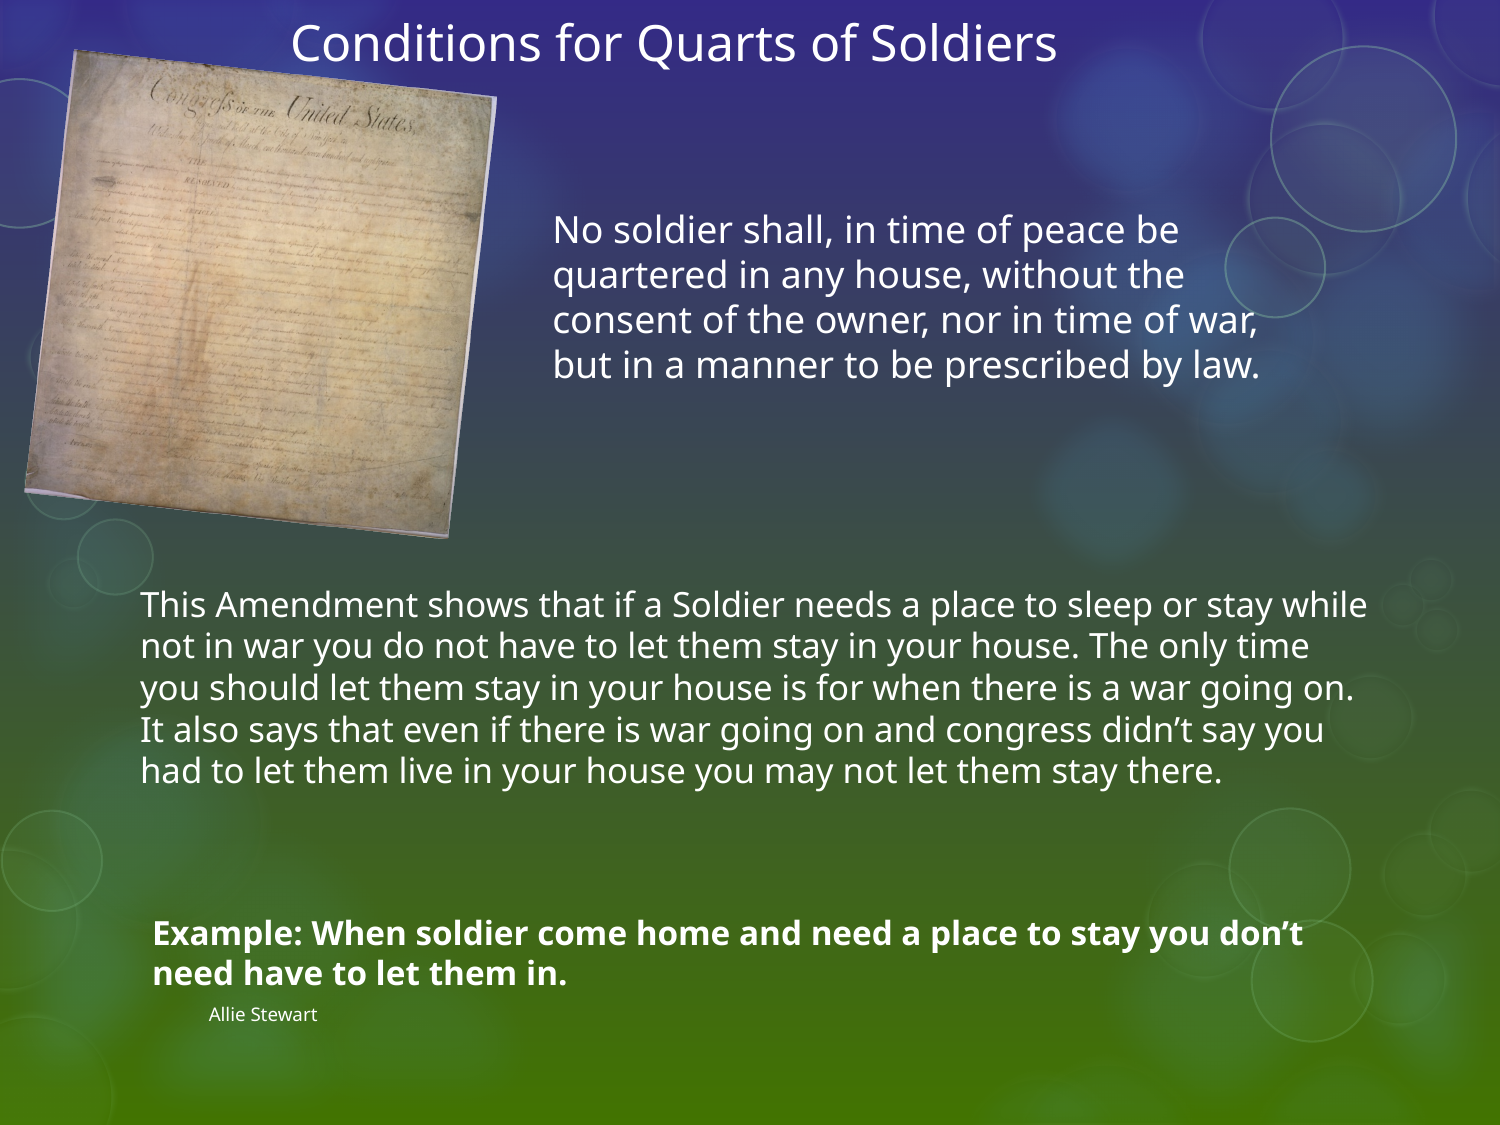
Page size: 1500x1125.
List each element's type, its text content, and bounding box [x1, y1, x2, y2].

picture [25, 50, 497, 539]
text_box Example: When soldier come home and need a place to stay you don’t need have to let them in. [137, 904, 1325, 1000]
title Conditions for Quarts of Soldiers [275, 0, 1125, 80]
text_box No soldier shall, in time of peace be quartered in any house, without the consent of the owner, nor in time of war, but in a manner to be prescribed by law. [537, 198, 1288, 394]
subtitle This Amendment shows that if a Soldier needs a place to sleep or stay while not in war you do not have to let them stay in your house. The only time you should let them stay in your house is for when there is a war going on. It also says that even if there is war going on and congress didn’t say you had to let them live in your house you may not let them stay there. [125, 575, 1388, 838]
footer Allie Stewart [193, 976, 1056, 1037]
